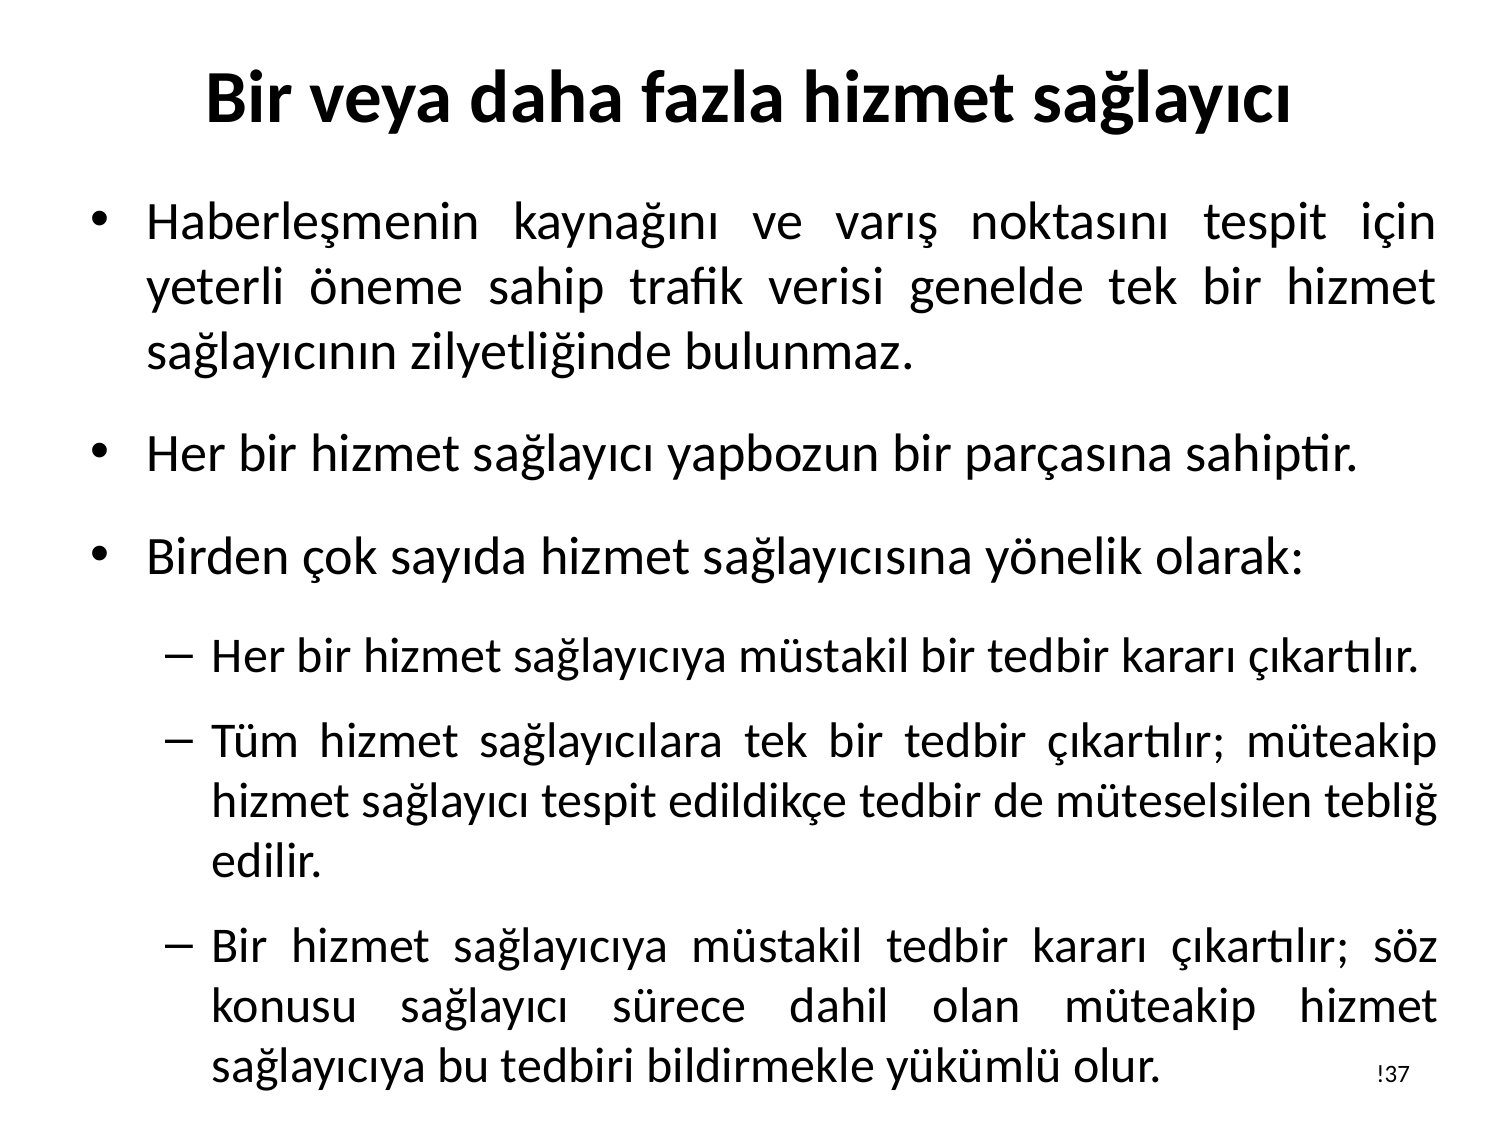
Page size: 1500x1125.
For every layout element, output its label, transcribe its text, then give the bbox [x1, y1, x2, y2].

slide_number !37 [1074, 1042, 1425, 1103]
list Haberleşmenin kaynağını ve varış noktasını tespit için yeterli öneme sahip trafik verisi genelde tek bir hizmet sağlayıcının zilyetliğinde bulunmaz. Her bir hizmet sağlayıcı yapbozun bir parçasına sahiptir. Birden çok sayıda hizmet sağlayıcısına yönelik olarak: Her bir hizmet sağlayıcıya müstakil bir tedbir kararı çıkartılır. Tüm hizmet sağlayıcılara tek bir tedbir çıkartılır; müteakip hizmet sağlayıcı tespit edildikçe tedbir de müteselsilen tebliğ edilir. Bir hizmet sağlayıcıya müstakil tedbir kararı çıkartılır; söz konusu sağlayıcı sürece dahil olan müteakip hizmet sağlayıcıya bu tedbiri bildirmekle yükümlü olur. [74, 177, 1455, 921]
title Bir veya daha fazla hizmet sağlayıcı [74, 0, 1426, 177]
